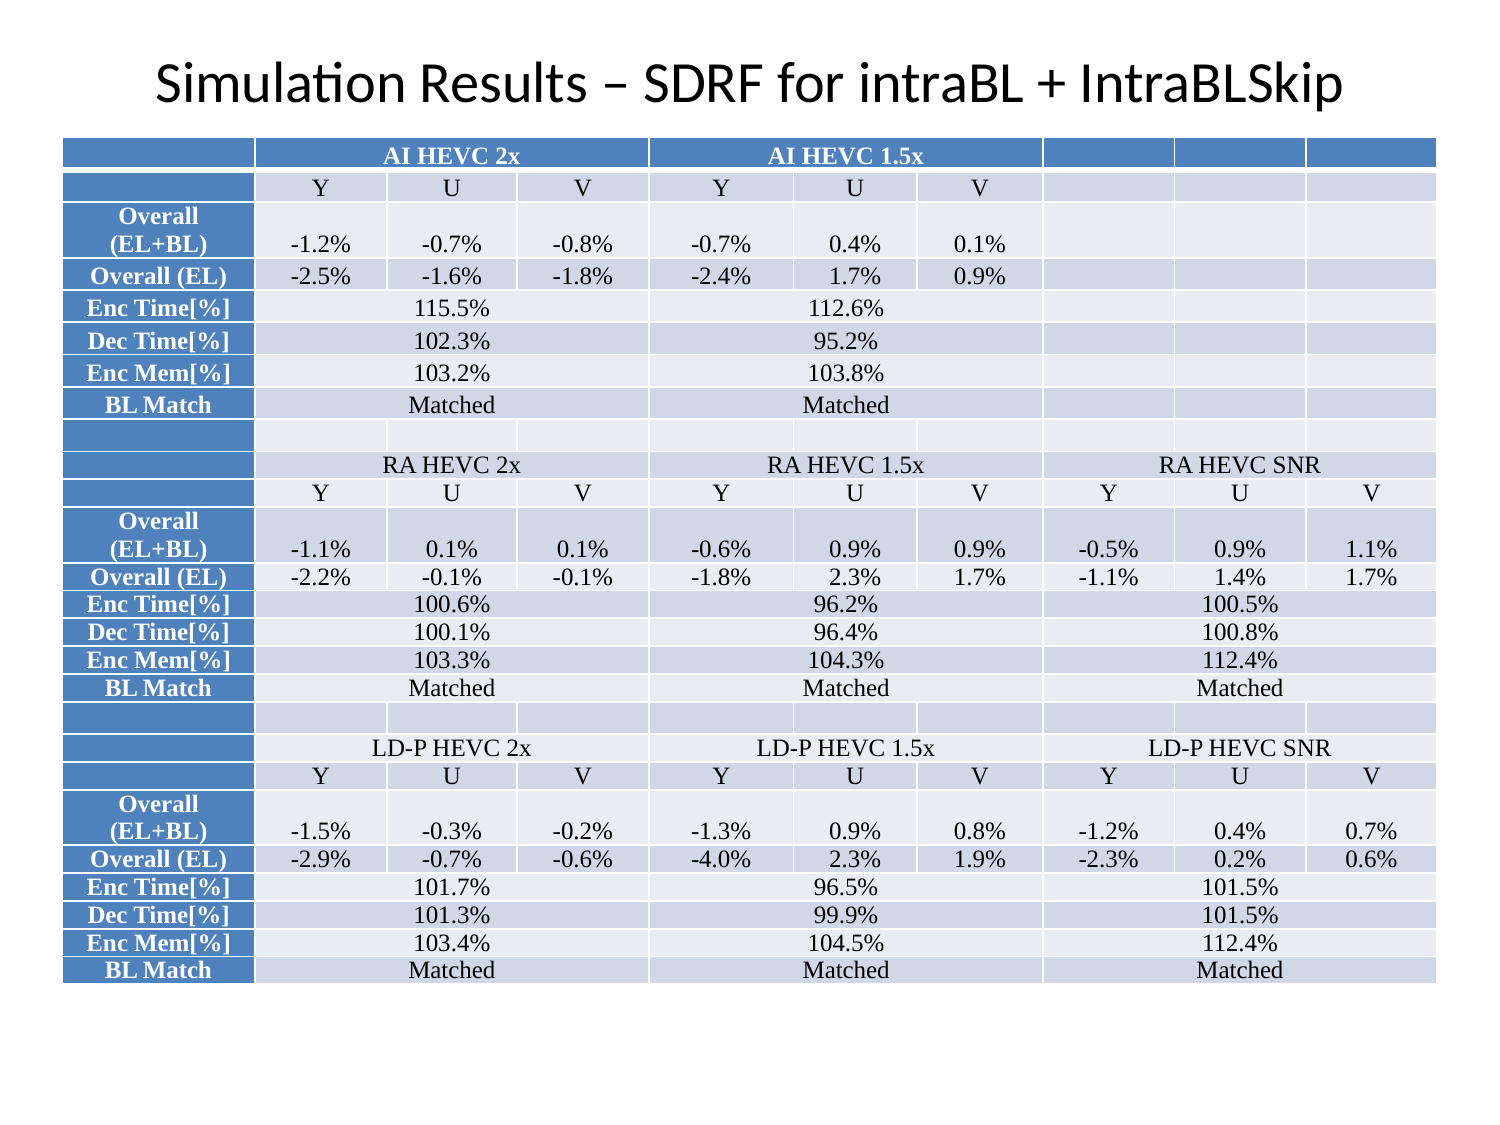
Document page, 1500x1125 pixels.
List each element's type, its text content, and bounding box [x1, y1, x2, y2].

table_cell 96.4% [650, 619, 1042, 645]
table_cell Y [650, 480, 793, 506]
table_cell 0.4% [1175, 791, 1305, 844]
table_cell 0.2% [1175, 846, 1305, 872]
table_cell Y [650, 763, 793, 789]
table_cell [1307, 259, 1436, 289]
table_cell 2.3% [794, 564, 916, 590]
table_cell 1.7% [794, 259, 916, 289]
table_cell Enc Time[%] [63, 291, 254, 321]
table_cell -1.1% [256, 508, 386, 562]
table_cell [63, 763, 254, 789]
table_cell [1307, 173, 1436, 201]
table_header [1175, 138, 1305, 167]
table_cell -1.8% [650, 564, 793, 590]
table_cell [518, 420, 648, 451]
table_cell Matched [650, 675, 1042, 701]
table_header [1307, 138, 1436, 167]
table_cell -0.6% [518, 846, 648, 872]
table_cell BL Match [63, 957, 254, 983]
table_cell Enc Time[%] [63, 591, 254, 617]
table_cell Matched [1044, 675, 1436, 701]
table_cell 103.8% [650, 355, 1042, 386]
table_header [1044, 138, 1174, 167]
table_cell [1307, 323, 1436, 354]
table_cell 100.8% [1044, 619, 1436, 645]
table_cell V [1307, 763, 1436, 789]
table_cell U [388, 763, 516, 789]
table_cell 2.3% [794, 846, 916, 872]
table_cell Y [1044, 763, 1174, 789]
table_cell 101.5% [1044, 874, 1436, 900]
table_cell -0.1% [388, 564, 516, 590]
table_cell -1.8% [518, 259, 648, 289]
table_cell Enc Time[%] [63, 874, 254, 900]
table_cell 1.9% [918, 846, 1042, 872]
table_cell 103.3% [256, 647, 648, 673]
table_cell 101.3% [256, 902, 648, 928]
table_cell 0.1% [388, 508, 516, 562]
table_cell 99.9% [650, 902, 1042, 928]
table_cell 101.5% [1044, 902, 1436, 928]
table_cell 112.4% [1044, 930, 1436, 956]
table_cell 0.9% [794, 791, 916, 844]
table_cell V [918, 480, 1042, 506]
table_cell -1.1% [1044, 564, 1174, 590]
table_cell 0.9% [1175, 508, 1305, 562]
table_cell Matched [256, 388, 648, 418]
table_cell 112.6% [650, 291, 1042, 321]
table_cell [1175, 259, 1305, 289]
table_cell 96.2% [650, 591, 1042, 617]
table_cell [1175, 291, 1305, 321]
table_cell Overall (EL) [63, 564, 254, 590]
table_cell 0.4% [794, 203, 916, 257]
table_cell -2.5% [256, 259, 386, 289]
title Simulation Results – SDRF for intraBL + IntraBLSkip [75, 45, 1425, 113]
table_cell Y [1044, 480, 1174, 506]
table_cell 95.2% [650, 323, 1042, 354]
table_cell [1307, 388, 1436, 418]
table_cell Enc Mem[%] [63, 647, 254, 673]
table_cell 0.1% [518, 508, 648, 562]
table_cell Overall (EL+BL) [63, 508, 254, 562]
table_cell [1044, 259, 1174, 289]
table_cell -0.3% [388, 791, 516, 844]
table_cell 1.4% [1175, 564, 1305, 590]
table_cell -0.6% [650, 508, 793, 562]
table_cell U [794, 173, 916, 201]
table_header [63, 138, 254, 167]
table_cell Y [650, 173, 793, 201]
table_cell Matched [256, 675, 648, 701]
table_cell -1.5% [256, 791, 386, 844]
table_cell 0.9% [918, 259, 1042, 289]
table_cell [1307, 420, 1436, 451]
table_cell [1044, 703, 1174, 733]
table_cell -0.7% [388, 846, 516, 872]
table_cell -0.1% [518, 564, 648, 590]
table_cell Overall (EL) [63, 846, 254, 872]
table_cell [650, 420, 793, 451]
table_cell 102.3% [256, 323, 648, 354]
table_cell Y [256, 763, 386, 789]
table_cell Matched [1044, 957, 1436, 983]
table_cell [518, 703, 648, 733]
table_cell U [1175, 480, 1305, 506]
table_cell 0.1% [918, 203, 1042, 257]
table_cell [1175, 203, 1305, 257]
table_cell -4.0% [650, 846, 793, 872]
table_cell [1044, 323, 1174, 354]
table_cell 0.6% [1307, 846, 1436, 872]
table_cell 1.7% [1307, 564, 1436, 590]
table_cell 100.1% [256, 619, 648, 645]
table_cell BL Match [63, 388, 254, 418]
table_cell Matched [256, 957, 648, 983]
table_cell U [794, 763, 916, 789]
table_cell LD-P HEVC 2x [256, 735, 648, 761]
table_cell Y [256, 480, 386, 506]
table_cell [1307, 703, 1436, 733]
table_cell -2.9% [256, 846, 386, 872]
table_cell [1044, 388, 1174, 418]
table_cell U [388, 173, 516, 201]
table_cell 1.1% [1307, 508, 1436, 562]
table_cell Enc Mem[%] [63, 355, 254, 386]
table_cell [650, 703, 793, 733]
table_cell [1175, 173, 1305, 201]
table_cell 103.4% [256, 930, 648, 956]
table_cell [63, 420, 254, 451]
table_cell [63, 735, 254, 761]
table_cell U [1175, 763, 1305, 789]
table_cell 0.9% [918, 508, 1042, 562]
table_cell -0.7% [650, 203, 793, 257]
table_cell 101.7% [256, 874, 648, 900]
table_cell [388, 420, 516, 451]
table_cell -0.7% [388, 203, 516, 257]
table_cell -1.6% [388, 259, 516, 289]
table_header AI HEVC 2x [256, 138, 648, 167]
table_cell 103.2% [256, 355, 648, 386]
table_cell -0.8% [518, 203, 648, 257]
table_cell -1.3% [650, 791, 793, 844]
table_cell 112.4% [1044, 647, 1436, 673]
table_cell [1175, 703, 1305, 733]
table_cell [1307, 203, 1436, 257]
table_cell [1044, 420, 1174, 451]
table_cell [63, 452, 254, 478]
table_cell 104.3% [650, 647, 1042, 673]
table_cell [63, 173, 254, 201]
table_cell V [518, 763, 648, 789]
table_cell [1307, 291, 1436, 321]
table_cell -0.2% [518, 791, 648, 844]
table_cell Overall (EL+BL) [63, 203, 254, 257]
table_cell Dec Time[%] [63, 323, 254, 354]
table_cell Matched [650, 957, 1042, 983]
table_cell [918, 703, 1042, 733]
table_cell [918, 420, 1042, 451]
table_cell RA HEVC 2x [256, 452, 648, 478]
table_cell 100.5% [1044, 591, 1436, 617]
table_cell [63, 703, 254, 733]
table_cell LD-P HEVC 1.5x [650, 735, 1042, 761]
table_cell Enc Mem[%] [63, 930, 254, 956]
table_cell [1044, 355, 1174, 386]
table_cell -0.5% [1044, 508, 1174, 562]
table_cell -2.3% [1044, 846, 1174, 872]
table_cell Matched [650, 388, 1042, 418]
table_cell U [388, 480, 516, 506]
table_cell V [918, 763, 1042, 789]
table_cell [1044, 203, 1174, 257]
table_cell Overall (EL+BL) [63, 791, 254, 844]
table_cell V [918, 173, 1042, 201]
table_cell 100.6% [256, 591, 648, 617]
table_cell 115.5% [256, 291, 648, 321]
table_cell Overall (EL) [63, 259, 254, 289]
table_cell V [518, 480, 648, 506]
table_cell Y [256, 173, 386, 201]
table_cell [794, 420, 916, 451]
table_cell [256, 420, 386, 451]
table_cell 96.5% [650, 874, 1042, 900]
table_cell -1.2% [1044, 791, 1174, 844]
table_cell -1.2% [256, 203, 386, 257]
table_cell [388, 703, 516, 733]
table_cell U [794, 480, 916, 506]
table_header AI HEVC 1.5x [650, 138, 1042, 167]
table_cell [256, 703, 386, 733]
table_cell [794, 703, 916, 733]
table_cell V [518, 173, 648, 201]
table_cell [1044, 173, 1174, 201]
table_cell [1307, 355, 1436, 386]
table_cell [63, 480, 254, 506]
table_cell LD-P HEVC SNR [1044, 735, 1436, 761]
table_cell 104.5% [650, 930, 1042, 956]
table_cell [1175, 388, 1305, 418]
table_cell 1.7% [918, 564, 1042, 590]
table_cell [1175, 355, 1305, 386]
table_cell [1175, 323, 1305, 354]
table_cell 0.8% [918, 791, 1042, 844]
table_cell 0.7% [1307, 791, 1436, 844]
table_cell RA HEVC SNR [1044, 452, 1436, 478]
table_cell 0.9% [794, 508, 916, 562]
table_cell -2.2% [256, 564, 386, 590]
table_cell Dec Time[%] [63, 619, 254, 645]
table_cell [1175, 420, 1305, 451]
table_cell BL Match [63, 675, 254, 701]
table_cell RA HEVC 1.5x [650, 452, 1042, 478]
table_cell V [1307, 480, 1436, 506]
table_cell -2.4% [650, 259, 793, 289]
table_cell Dec Time[%] [63, 902, 254, 928]
table_cell [1044, 291, 1174, 321]
